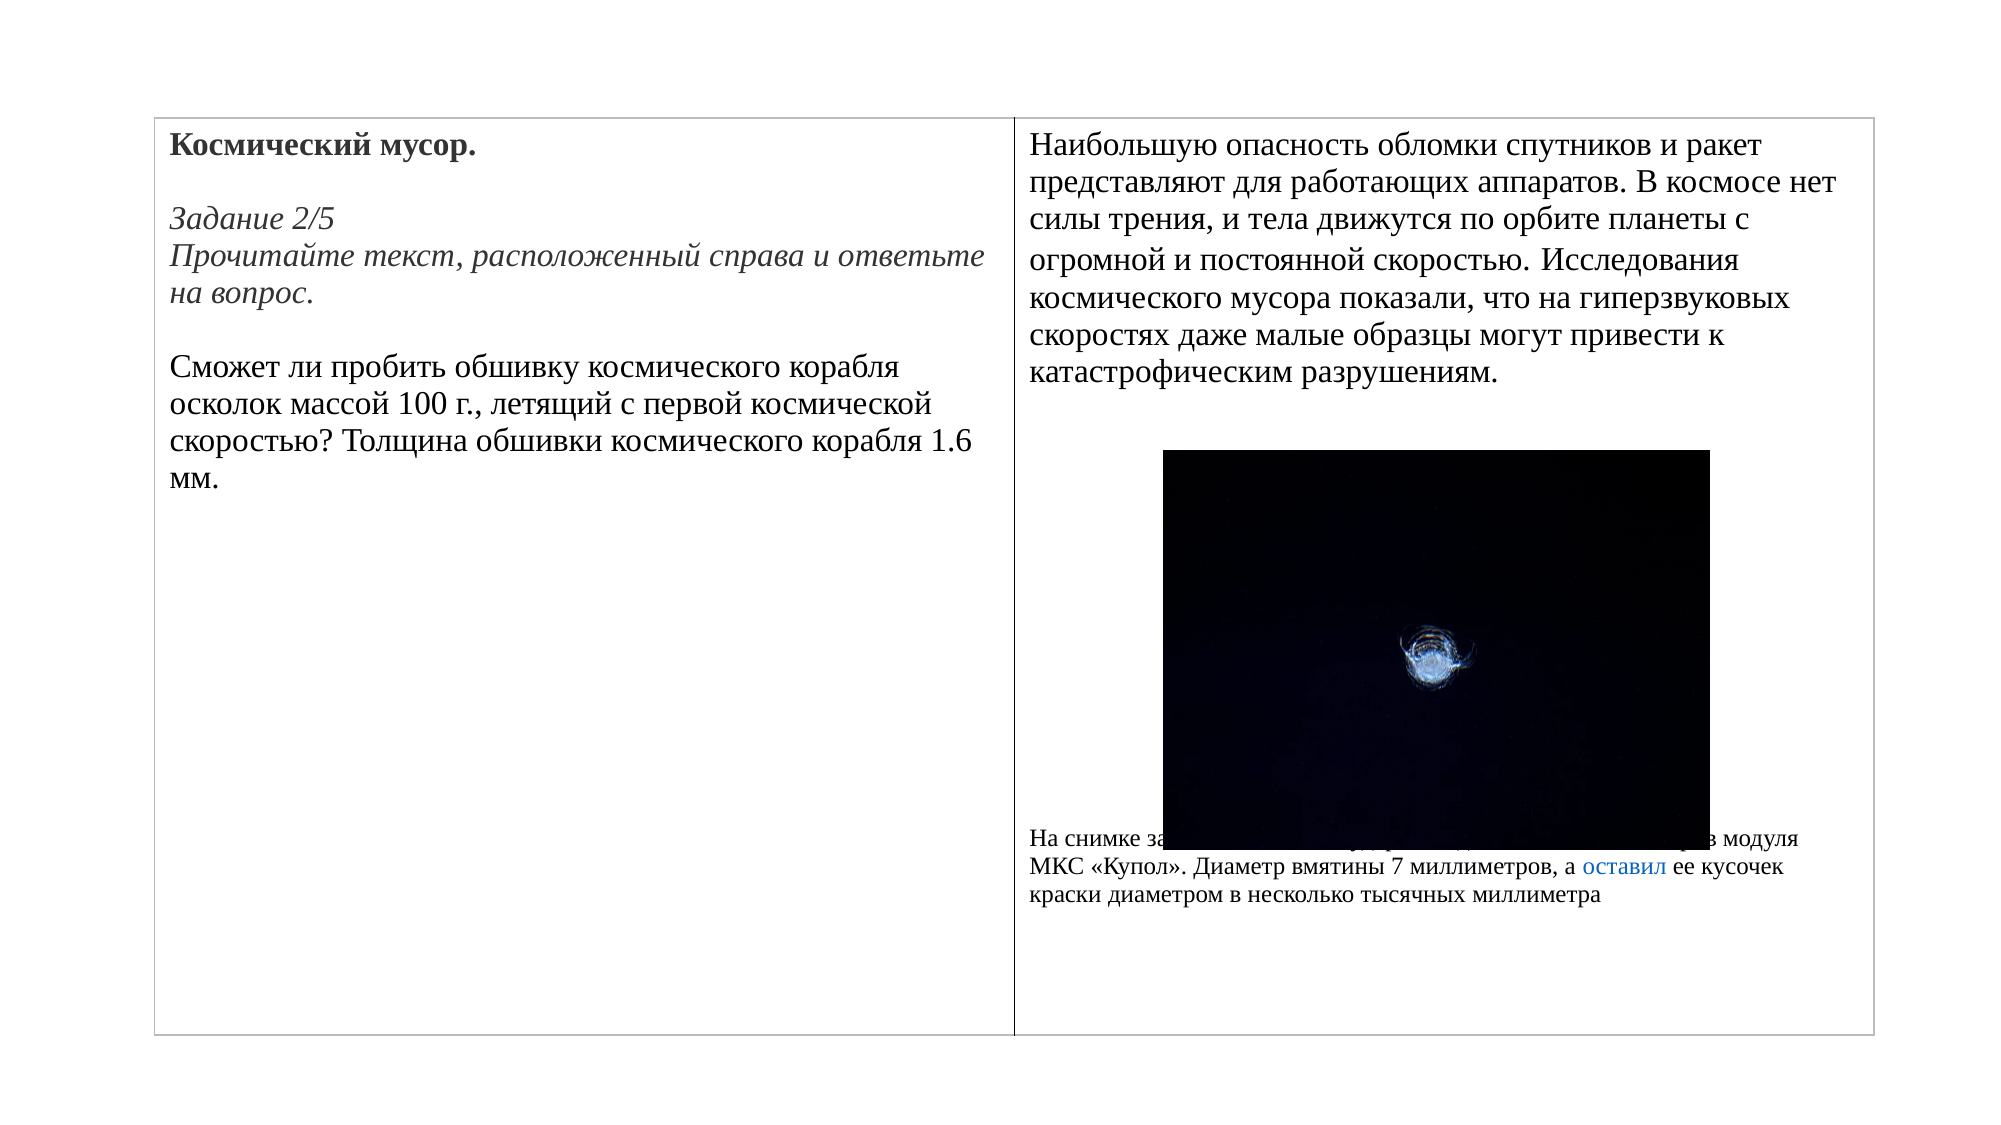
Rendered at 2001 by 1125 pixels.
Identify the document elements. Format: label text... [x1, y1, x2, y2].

table_header Космический мусор. Задание 2/5 Прочитайте текст, расположенный справа и ответьте на вопрос. Сможет ли пробить обшивку космического корабля осколок массой 100 г., летящий с первой космической скоростью? Толщина обшивки космического корабля 1.6 мм. [155, 119, 1014, 1034]
table_header Наибольшую опасность обломки спутников и ракет представляют для работающих аппаратов. В космосе нет силы трения, и тела движутся по орбите планеты с огромной и постоянной скоростью. Исследования космического мусора показали, что на гиперзвуковых скоростях даже малые образцы могут привести к катастрофическим разрушениям. На снимке запечатлен скол от удара на одном из иллюминаторов модуля МКС «Купол». Диаметр вмятины 7 миллиметров, а оставил ее кусочек краски диаметром в несколько тысячных миллиметра [1015, 119, 1873, 1034]
picture [1162, 450, 1710, 851]
